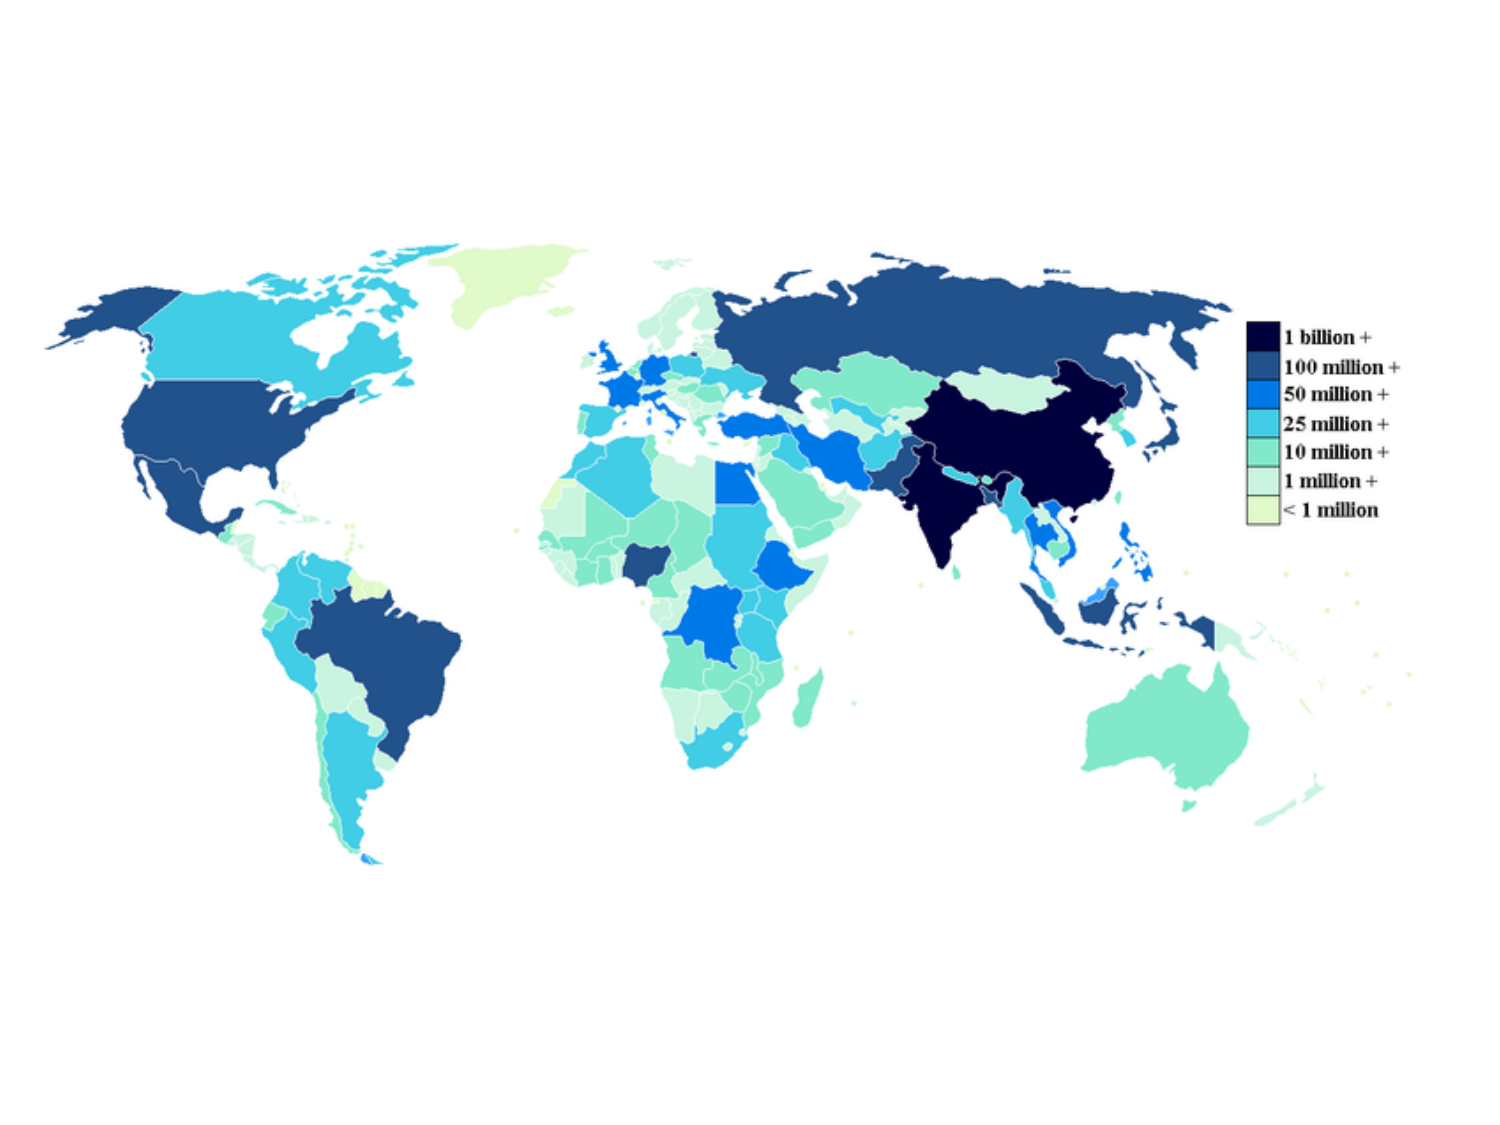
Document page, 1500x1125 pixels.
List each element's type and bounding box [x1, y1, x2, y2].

picture [37, 235, 1451, 884]
